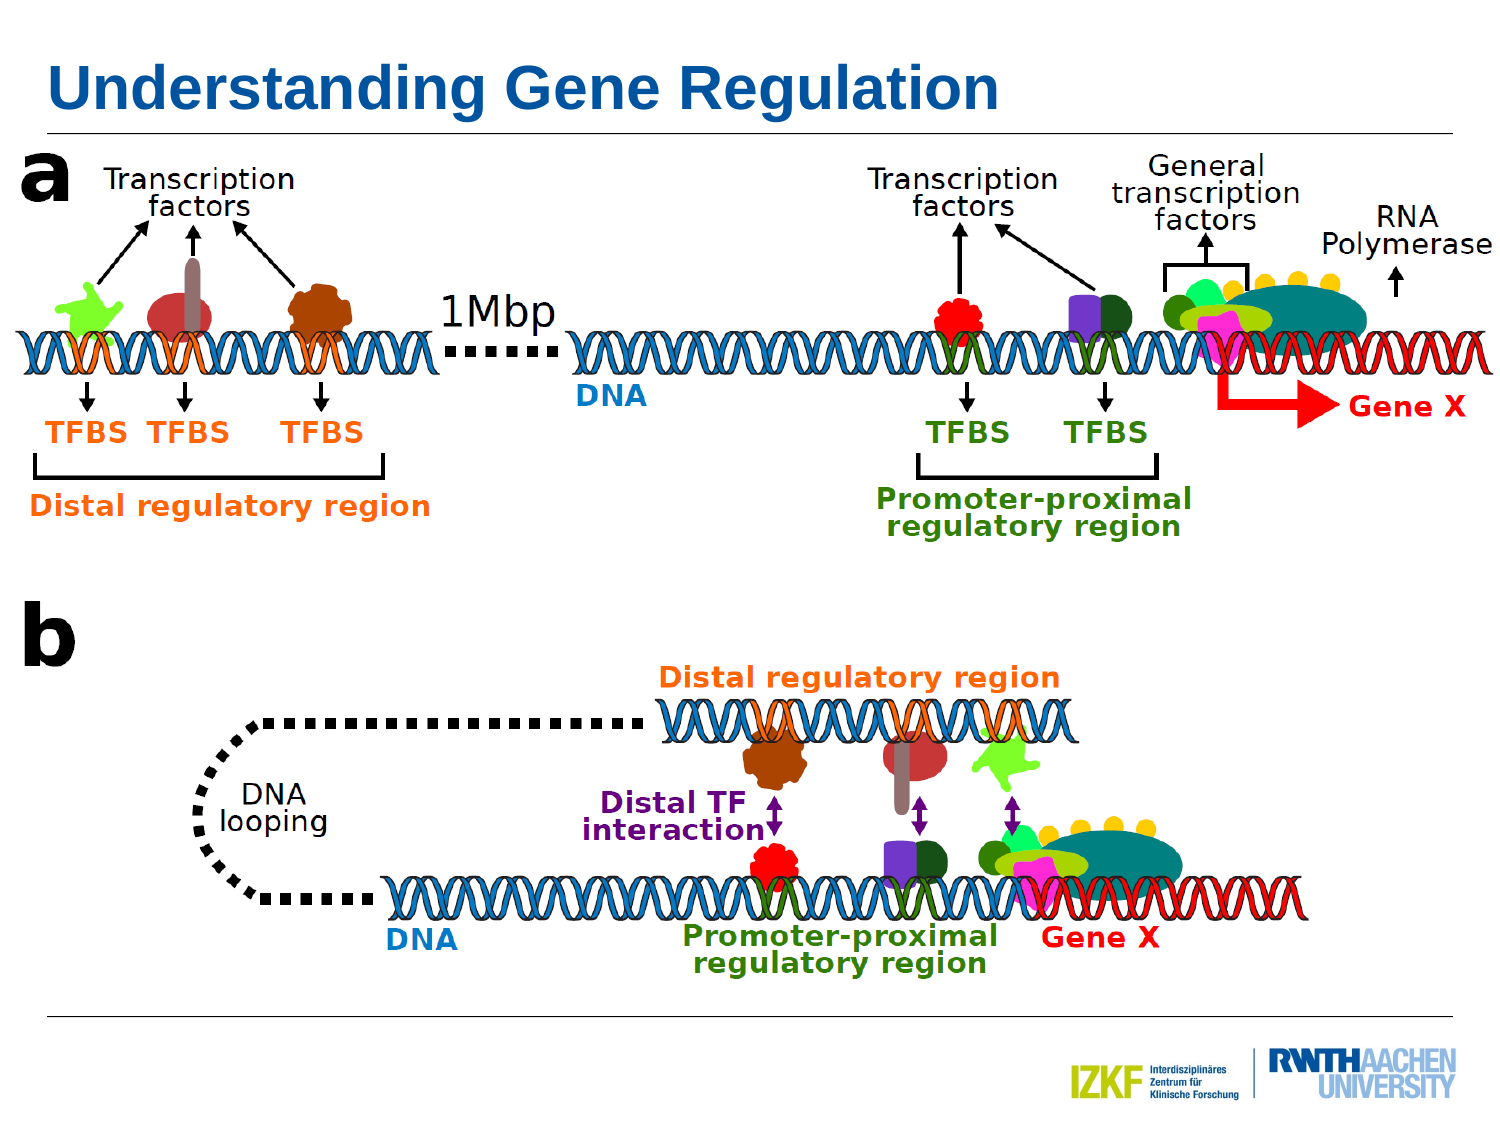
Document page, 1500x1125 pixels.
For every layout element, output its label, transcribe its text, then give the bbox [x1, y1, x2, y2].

text_box Understanding Gene Regulation [47, 0, 1453, 122]
picture [1056, 1023, 1471, 1123]
picture [3, 140, 1500, 990]
